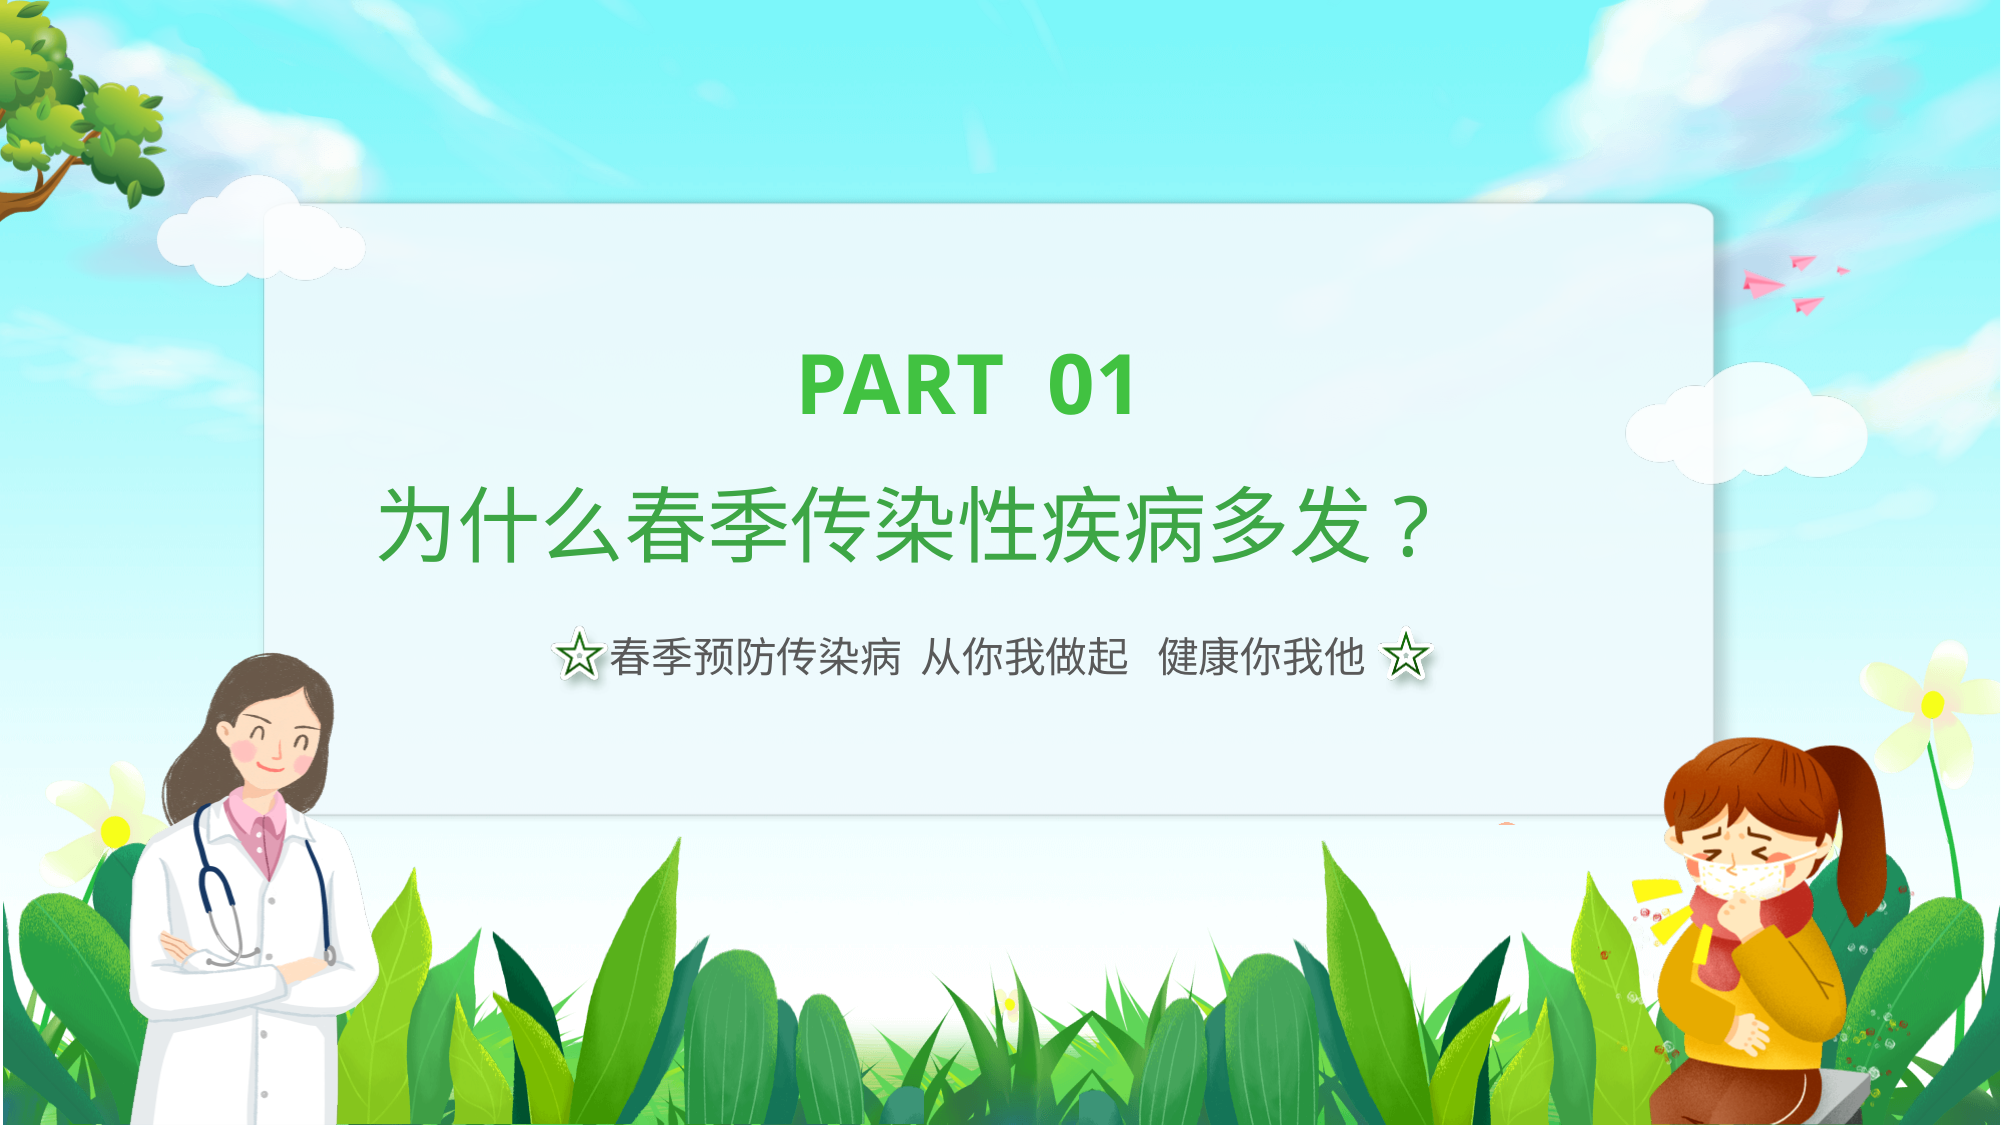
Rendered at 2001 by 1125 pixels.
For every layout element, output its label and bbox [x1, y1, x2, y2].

picture [0, 0, 2001, 1125]
text_box [508, 577, 1468, 729]
